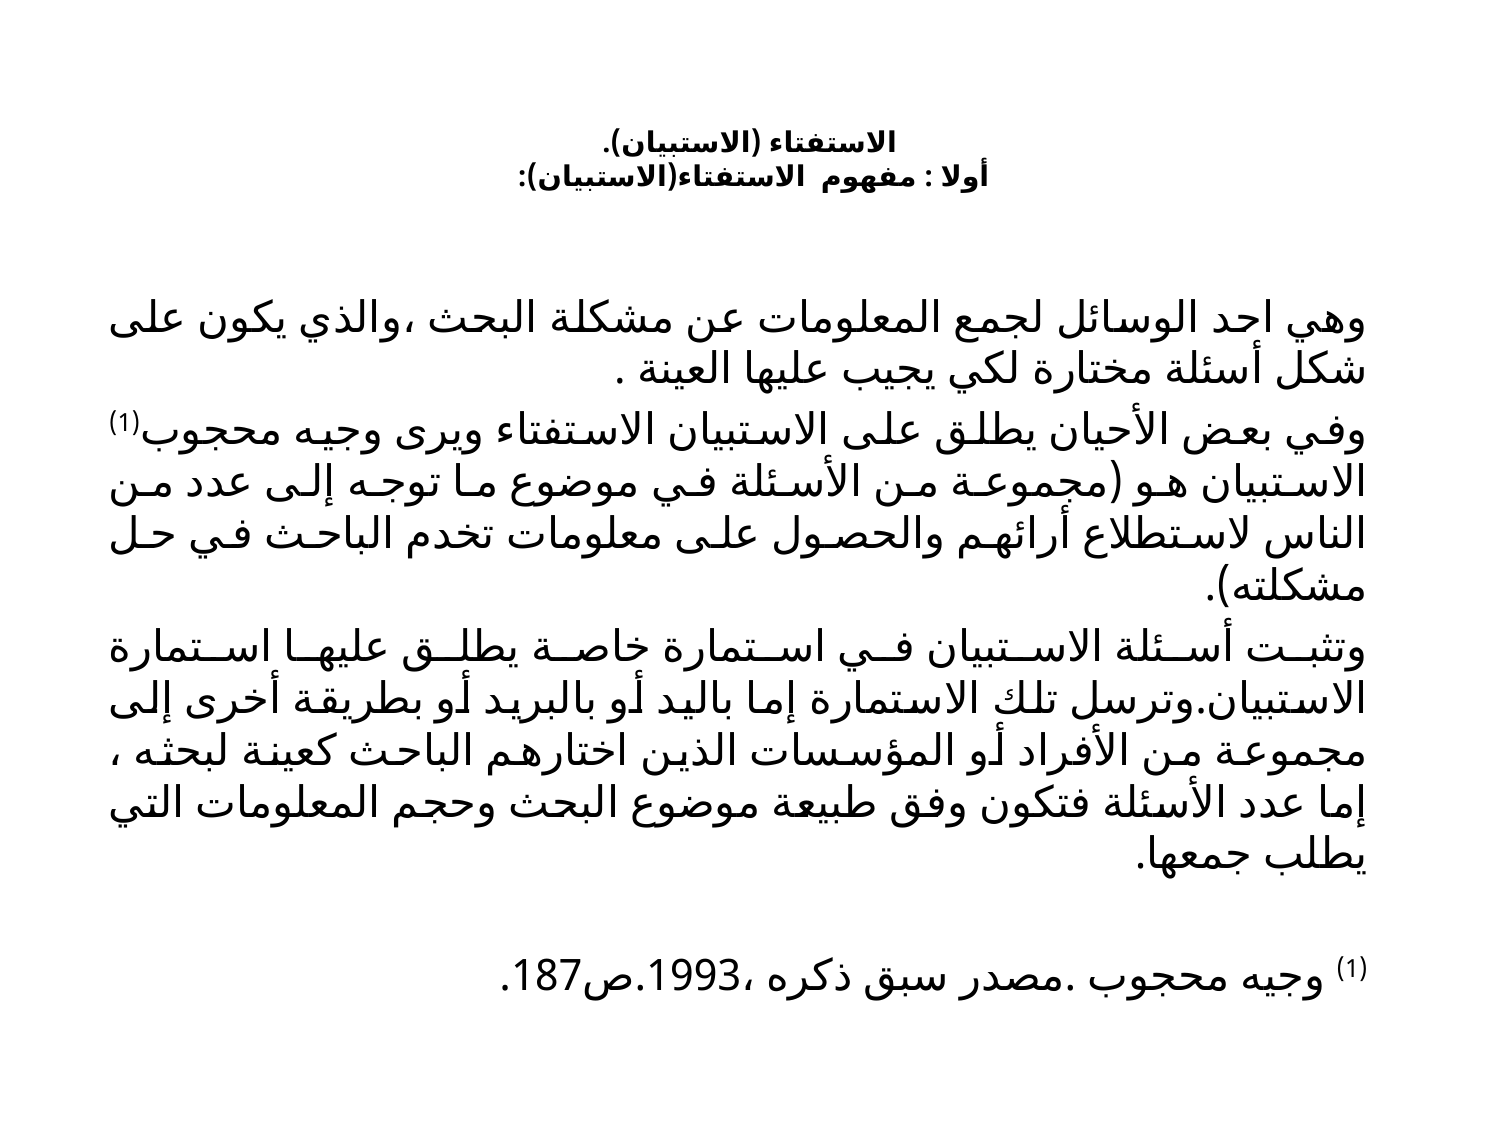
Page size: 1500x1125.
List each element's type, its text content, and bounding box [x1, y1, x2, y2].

subtitle وهي احد الوسائل لجمع المعلومات عن مشكلة البحث ،والذي يكون على شكل أسئلة مختارة لكي يجيب عليها العينة . وفي بعض الأحيان يطلق على الاستبيان الاستفتاء ويرى وجيه محجوب(1) الاستبيان هو (مجموعة من الأسئلة في موضوع ما توجه إلى عدد من الناس لاستطلاع أرائهم والحصول على معلومات تخدم الباحث في حل مشكلته). وتثبت أسئلة الاستبيان في استمارة خاصة يطلق عليها استمارة الاستبيان.وترسل تلك الاستمارة إما باليد أو بالبريد أو بطريقة أخرى إلى مجموعة من الأفراد أو المؤسسات الذين اختارهم الباحث كعينة لبحثه ، إما عدد الأسئلة فتكون وفق طبيعة موضوع البحث وحجم المعلومات التي يطلب جمعها. (1) وجيه محجوب .مصدر سبق ذكره ،1993.ص187. [93, 281, 1383, 1008]
title الاستفتاء (الاستبيان). أولا : مفهوم الاستفتاء(الاستبيان): [112, 82, 1388, 235]
